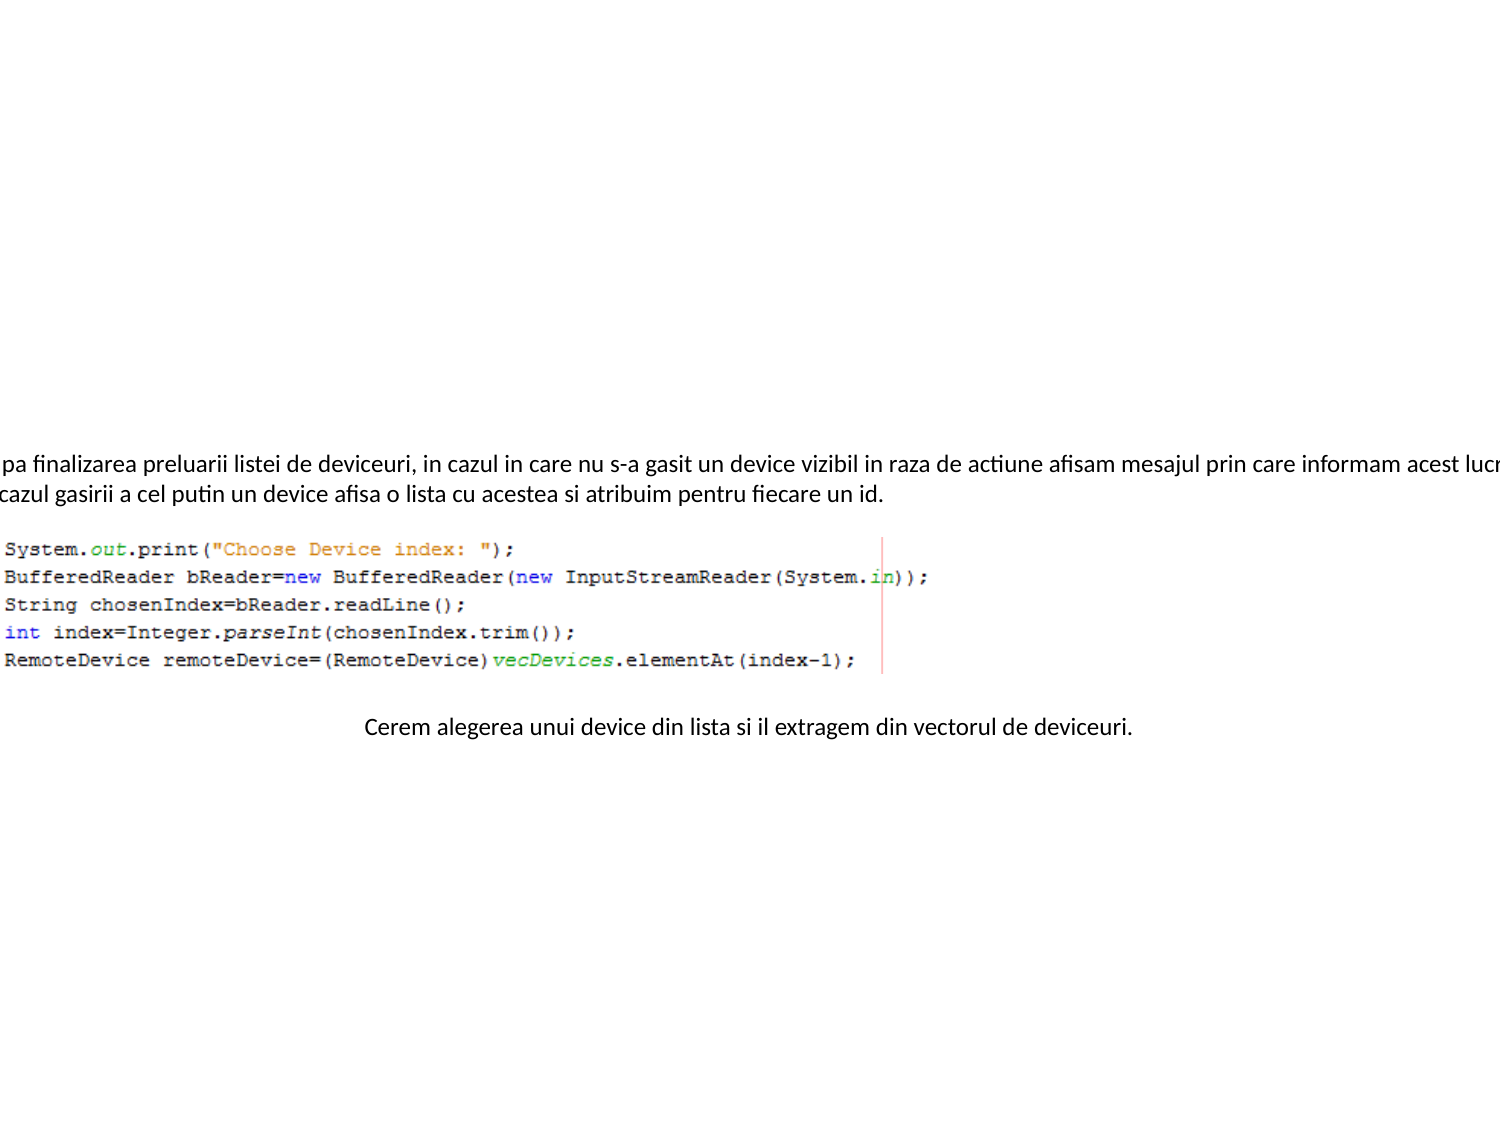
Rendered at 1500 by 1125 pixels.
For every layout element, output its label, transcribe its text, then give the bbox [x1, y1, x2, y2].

text_box Dupa finalizarea preluarii listei de deviceuri, in cazul in care nu s-a gasit un device vizibil in raza de actiune afisam mesajul prin care informam acest lucru. In cazul gasirii a cel putin un device afisa o lista cu acestea si atribuim pentru fiecare un id. [0, 440, 1500, 560]
picture [0, 537, 941, 674]
text_box Cerem alegerea unui device din lista si il extragem din vectorul de deviceuri. [349, 702, 1151, 748]
